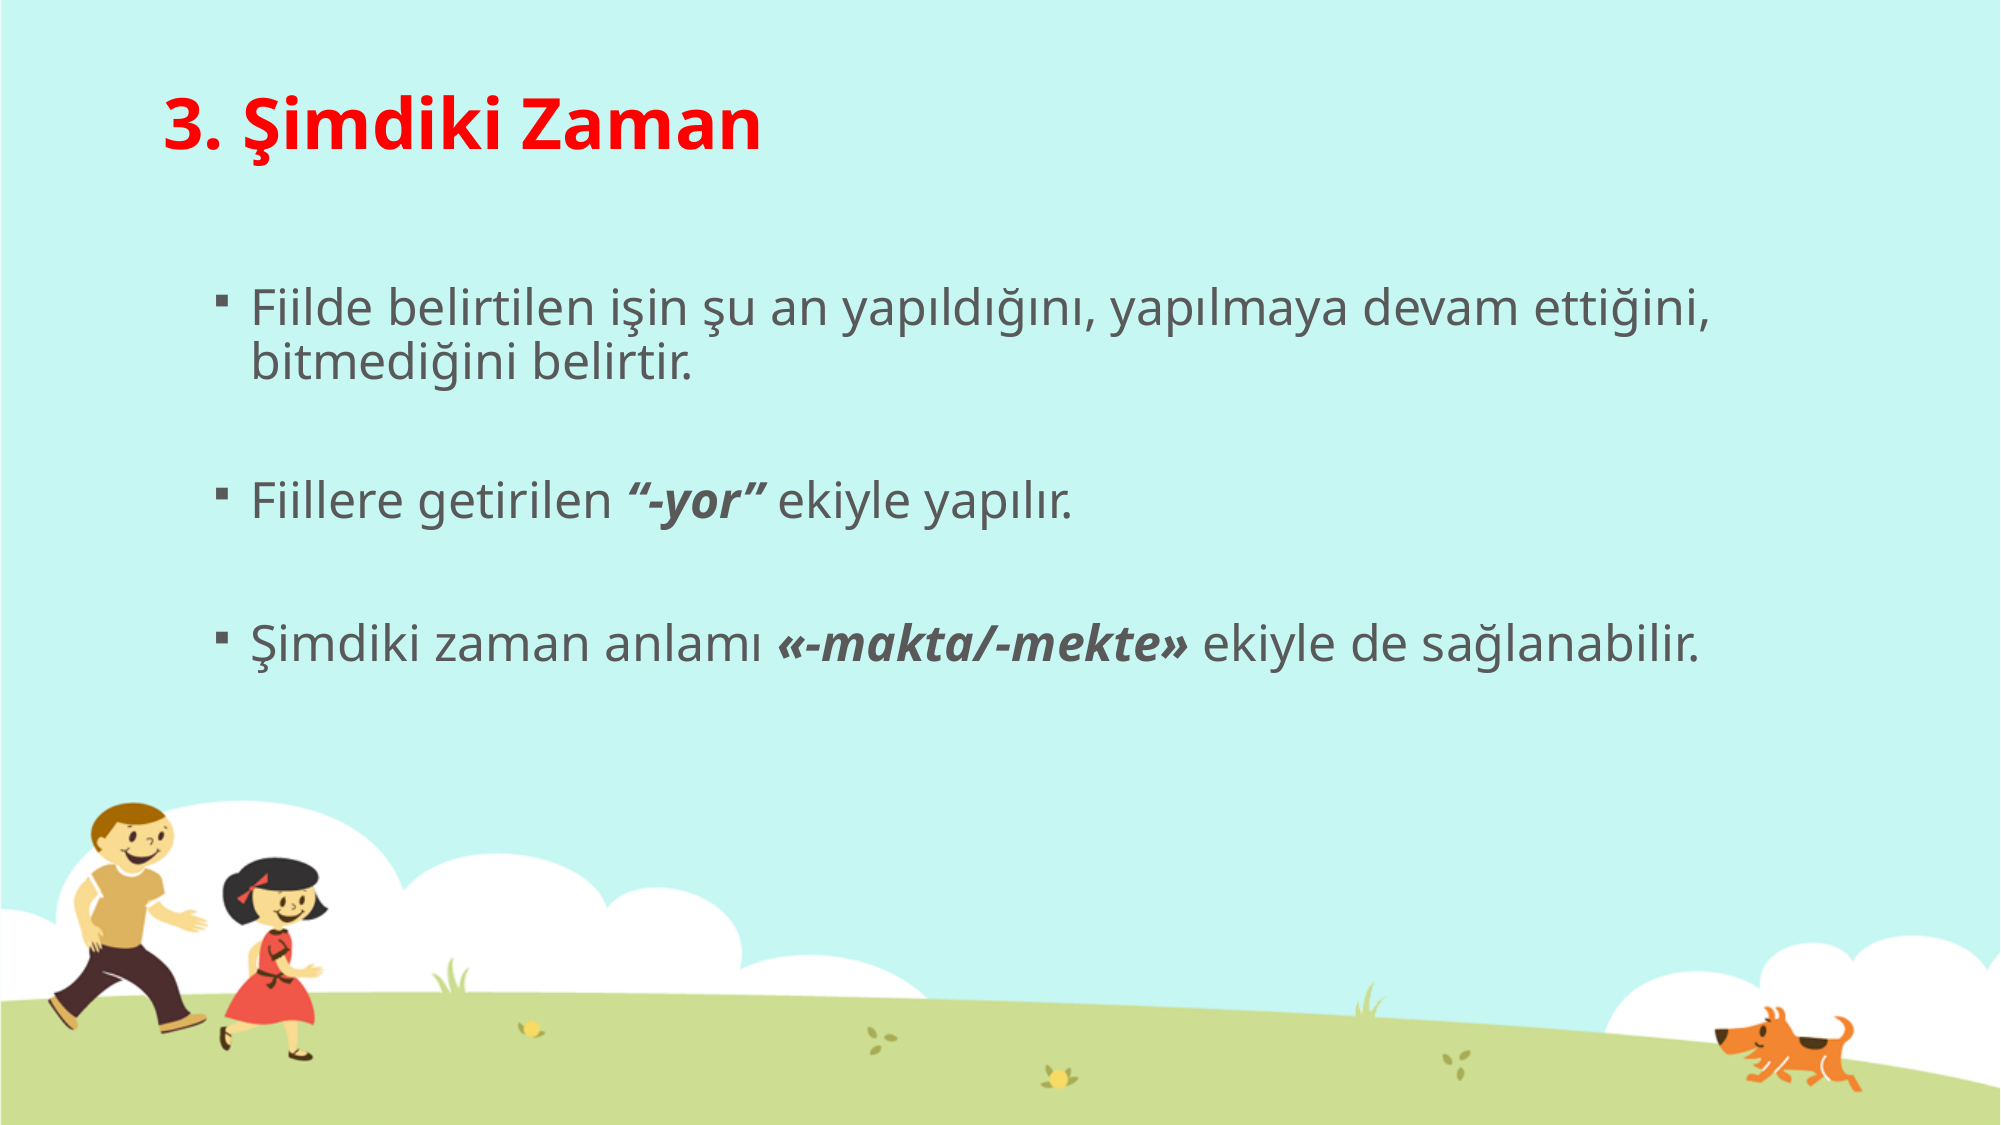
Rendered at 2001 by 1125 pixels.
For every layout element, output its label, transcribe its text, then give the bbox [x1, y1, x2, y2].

text_box Fiillere getirilen “-yor” ekiyle yapılır. [190, 467, 1848, 611]
text_box Fiilde belirtilen işin şu an yapıldığını, yapılmaya devam ettiğini, bitmediğini belirtir. [190, 274, 1848, 418]
picture [0, 0, 2001, 1125]
text_box Şimdiki zaman anlamı «-makta/-mekte» ekiyle de sağlanabilir. [190, 611, 1848, 755]
title 3. Şimdiki Zaman [148, 53, 1686, 173]
